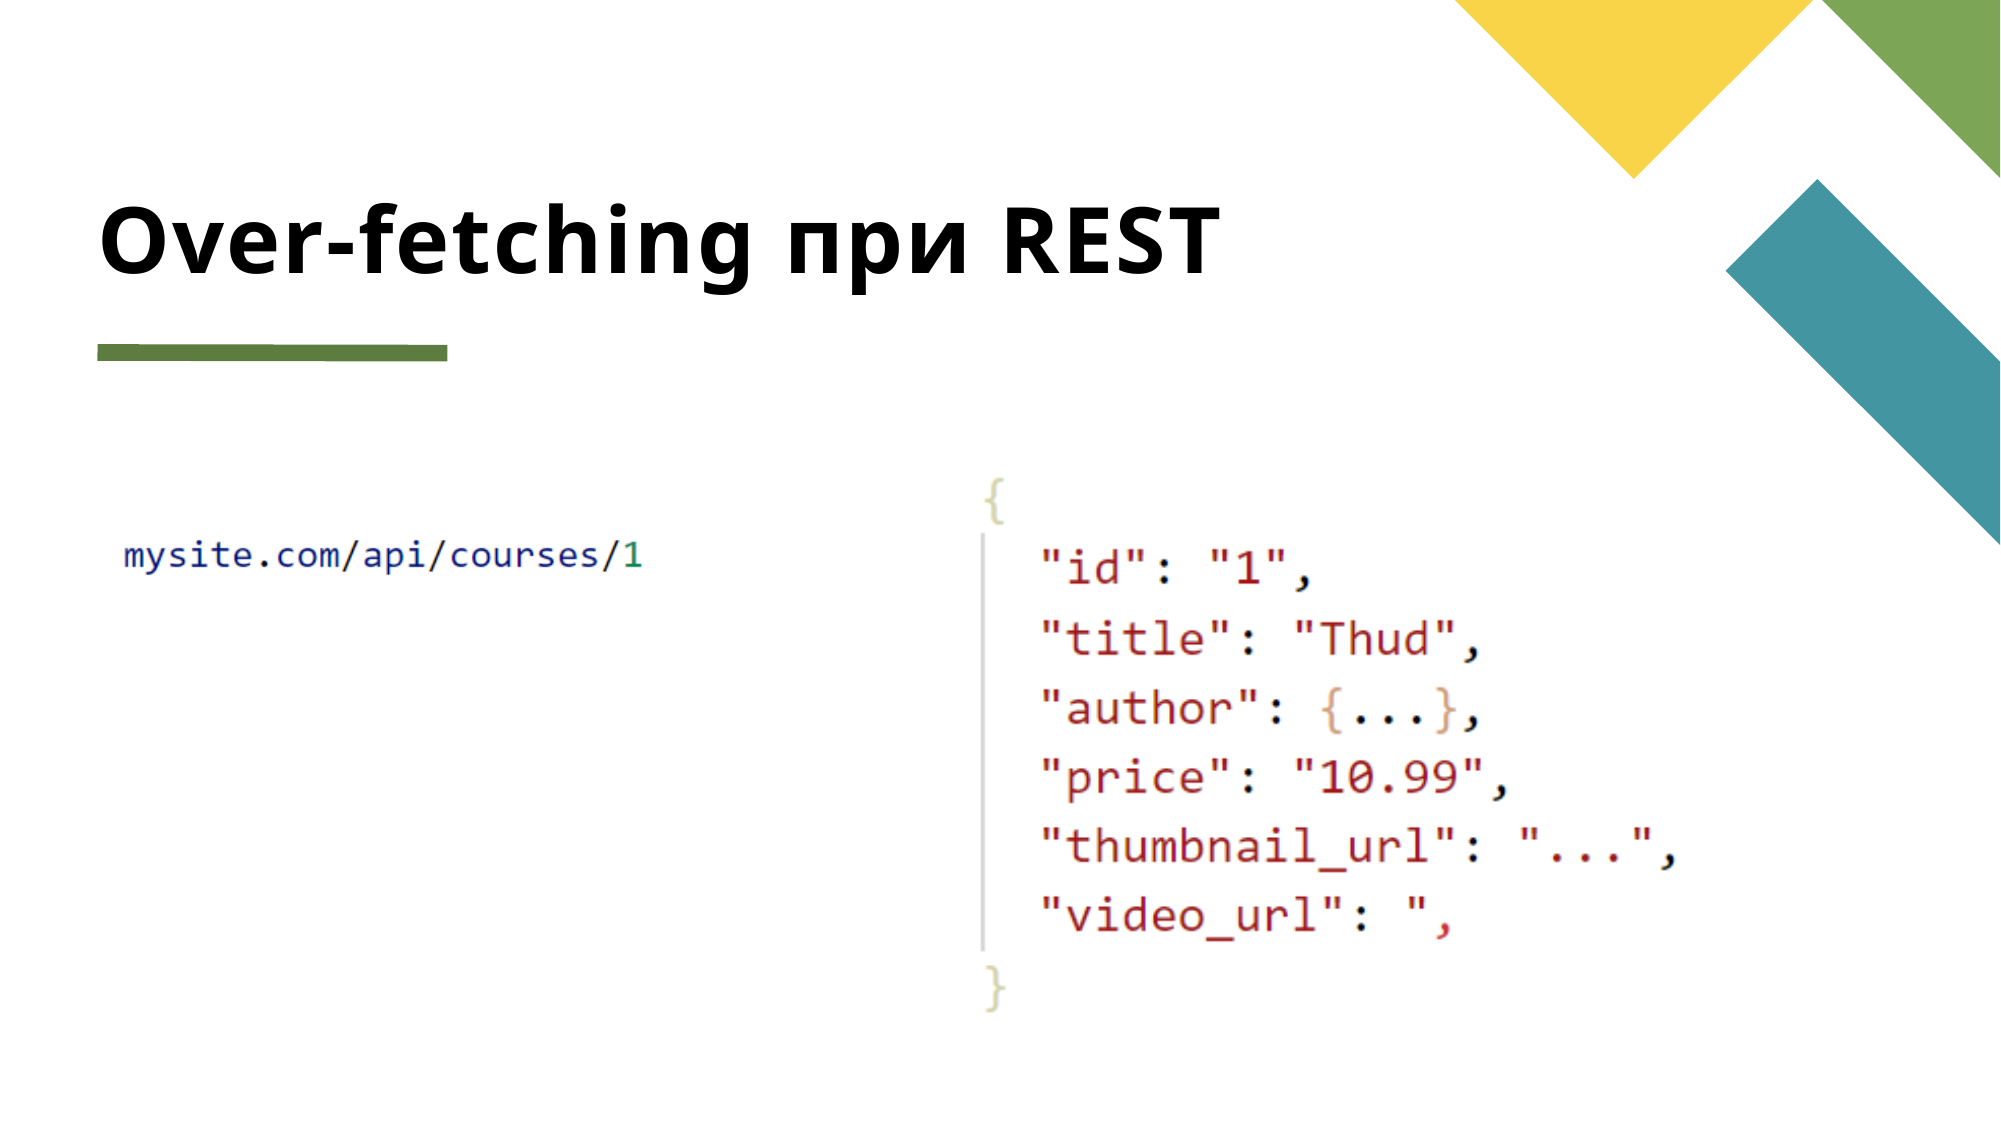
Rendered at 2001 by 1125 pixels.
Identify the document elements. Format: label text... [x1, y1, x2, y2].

title Over-fetching при REST [97, 32, 1898, 291]
picture [951, 442, 1692, 1031]
picture [97, 528, 679, 597]
